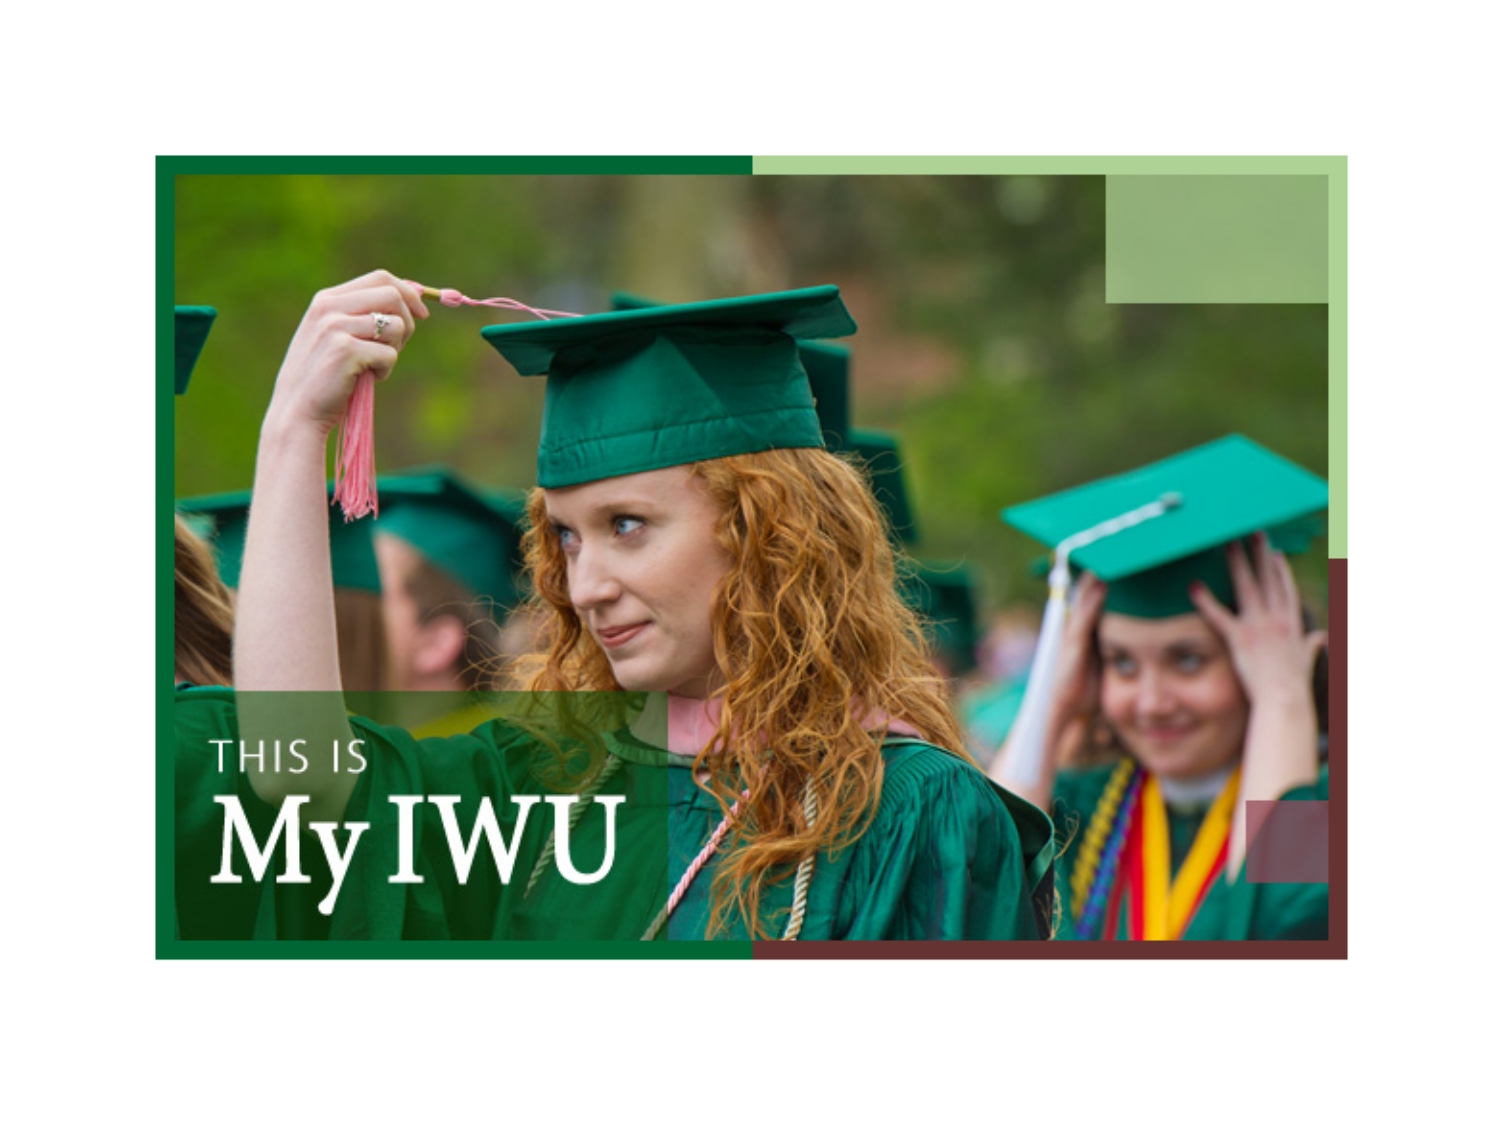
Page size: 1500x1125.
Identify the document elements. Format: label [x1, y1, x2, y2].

list [152, 152, 1353, 967]
